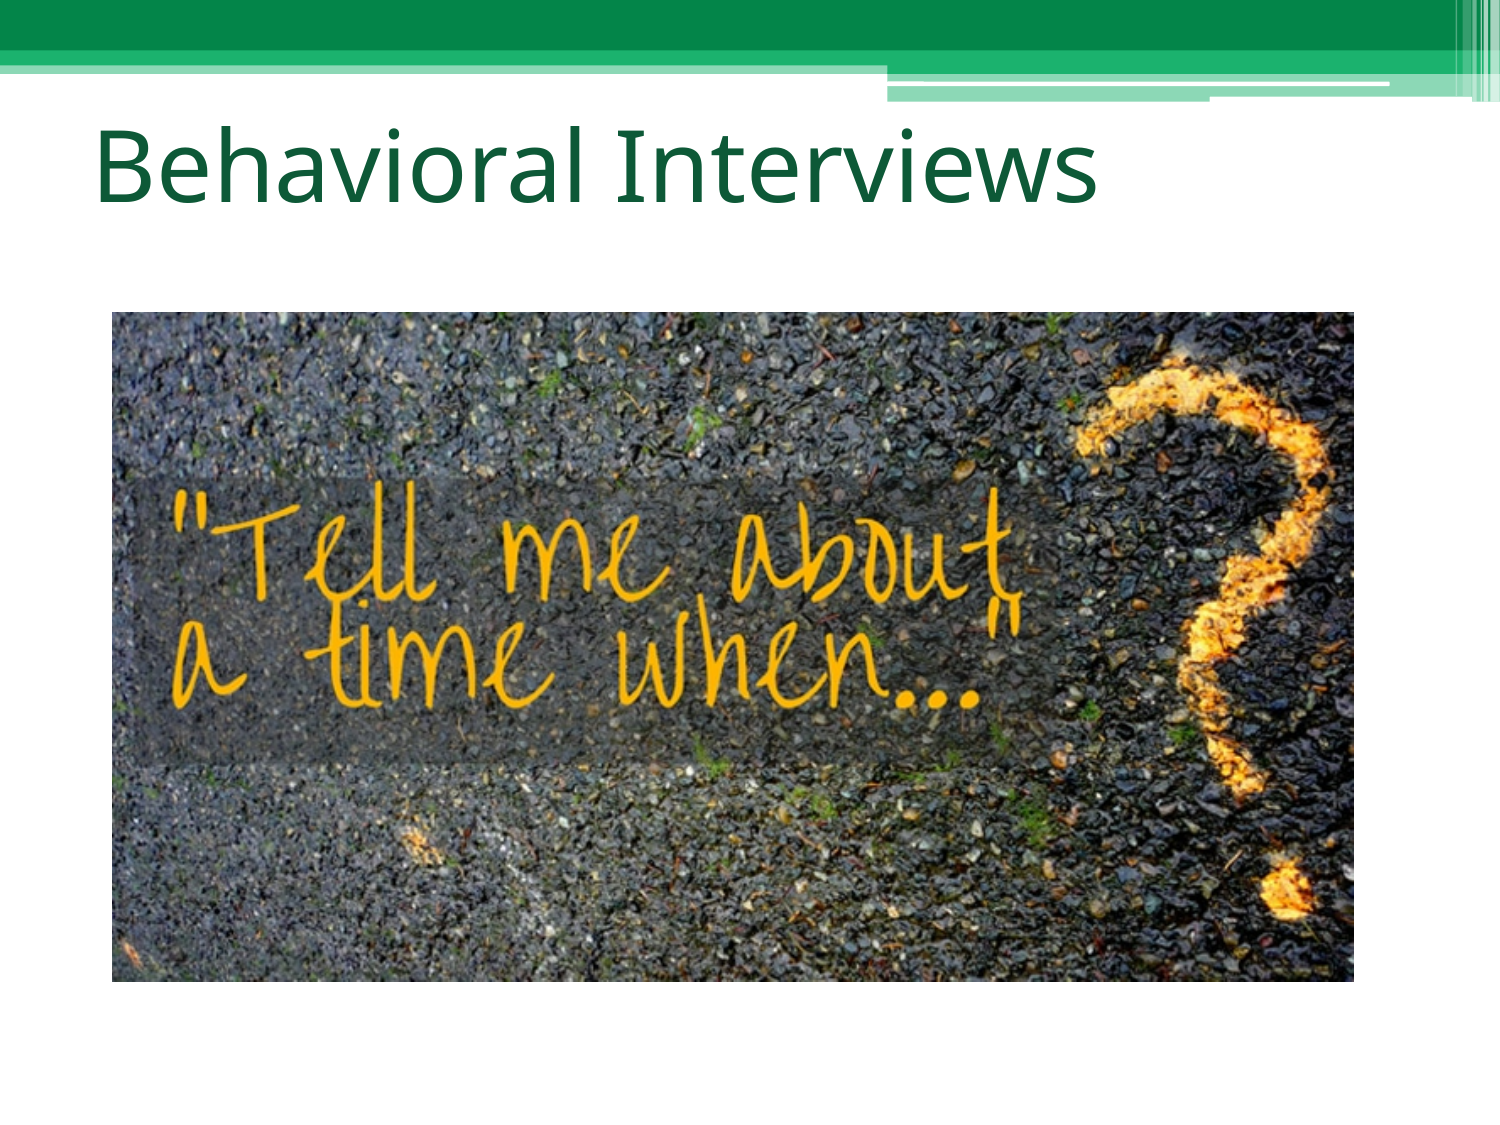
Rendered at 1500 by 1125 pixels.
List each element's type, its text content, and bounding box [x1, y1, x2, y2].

picture [112, 312, 1354, 982]
title Behavioral Interviews [76, 87, 1448, 238]
